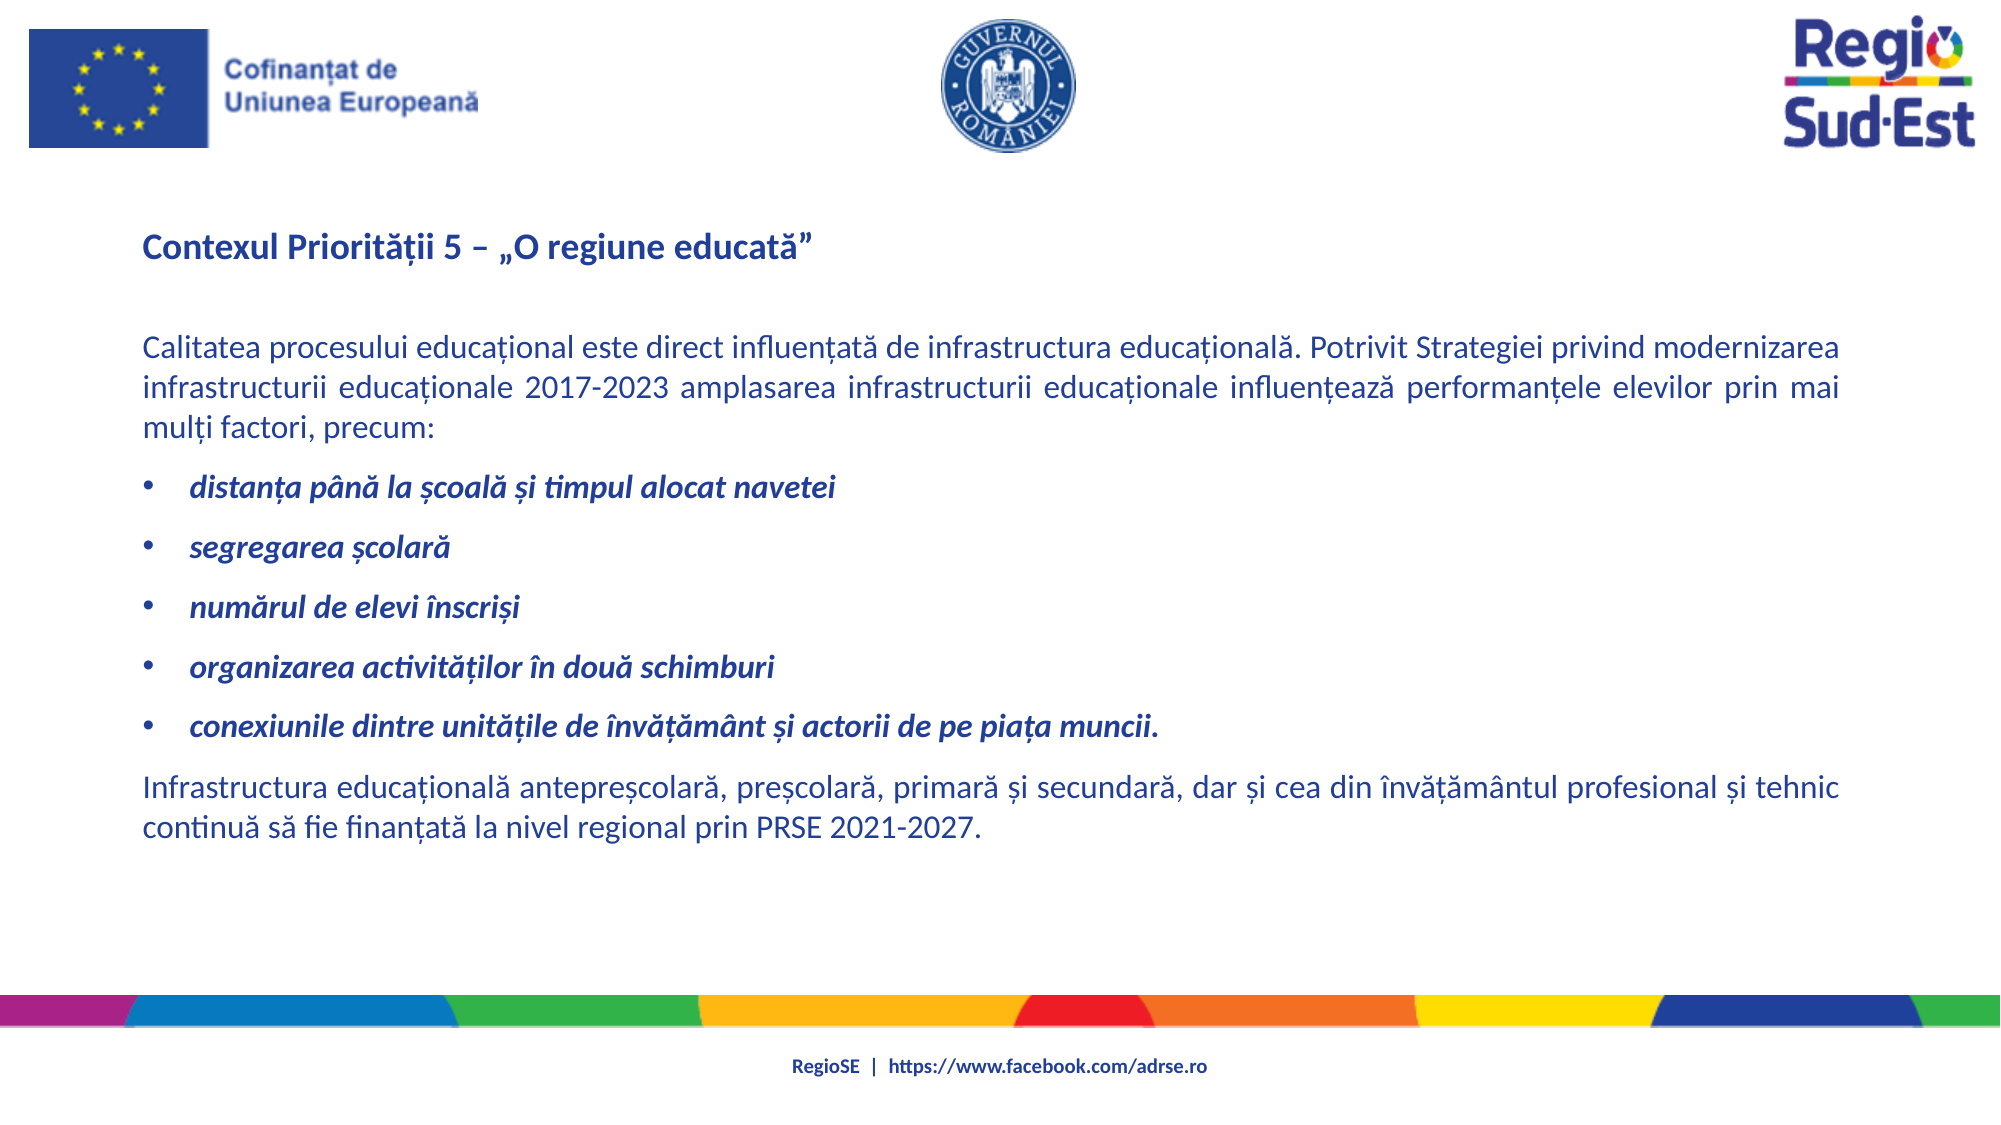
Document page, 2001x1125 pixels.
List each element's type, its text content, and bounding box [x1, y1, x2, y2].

text_box Contexul Priorității 5 – „O regiune educată” [127, 214, 1227, 275]
picture [28, 28, 478, 148]
subtitle Calitatea procesului educațional este direct influențată de infrastructura educațională. Potrivit Strategiei privind modernizarea infrastructurii educaționale 2017-2023 amplasarea infrastructurii educaționale influențează performanțele elevilor prin mai mulți factori, precum: distanța până la școală și timpul alocat navetei segregarea școlară numărul de elevi înscriși organizarea activităților în două schimburi conexiunile dintre unitățile de învățământ și actorii de pe piața muncii. Infrastructura educațională antepreșcolară, preșcolară, primară și secundară, dar și cea din învățământul profesional și tehnic continuă să fie finanțată la nivel regional prin PRSE 2021-2027. [127, 317, 1858, 378]
picture [941, 19, 1076, 153]
picture [1759, 0, 2000, 220]
picture [0, 995, 2000, 1029]
text_box RegioSE | https://www.facebook.com/adrse.ro [776, 1029, 1223, 1085]
